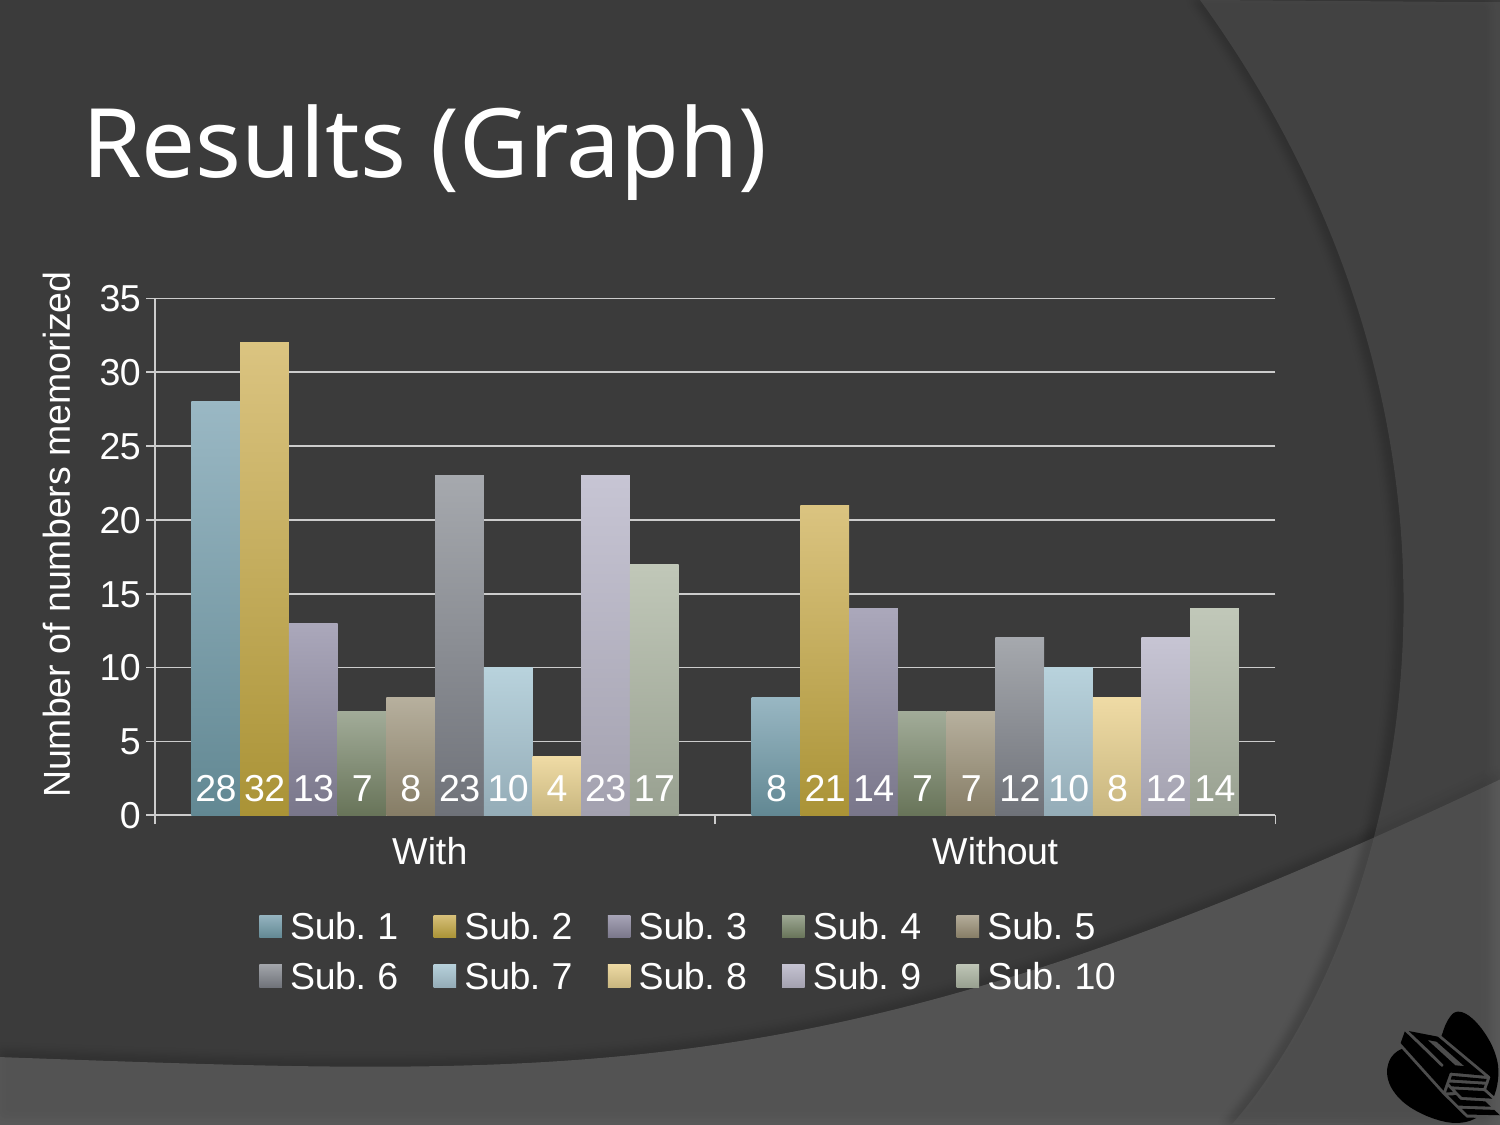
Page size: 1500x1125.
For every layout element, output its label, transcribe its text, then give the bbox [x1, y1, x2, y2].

title Results (Graph) [75, 45, 1300, 233]
chart [74, 262, 1301, 1006]
text_box Number of numbers memorized [24, 187, 85, 813]
